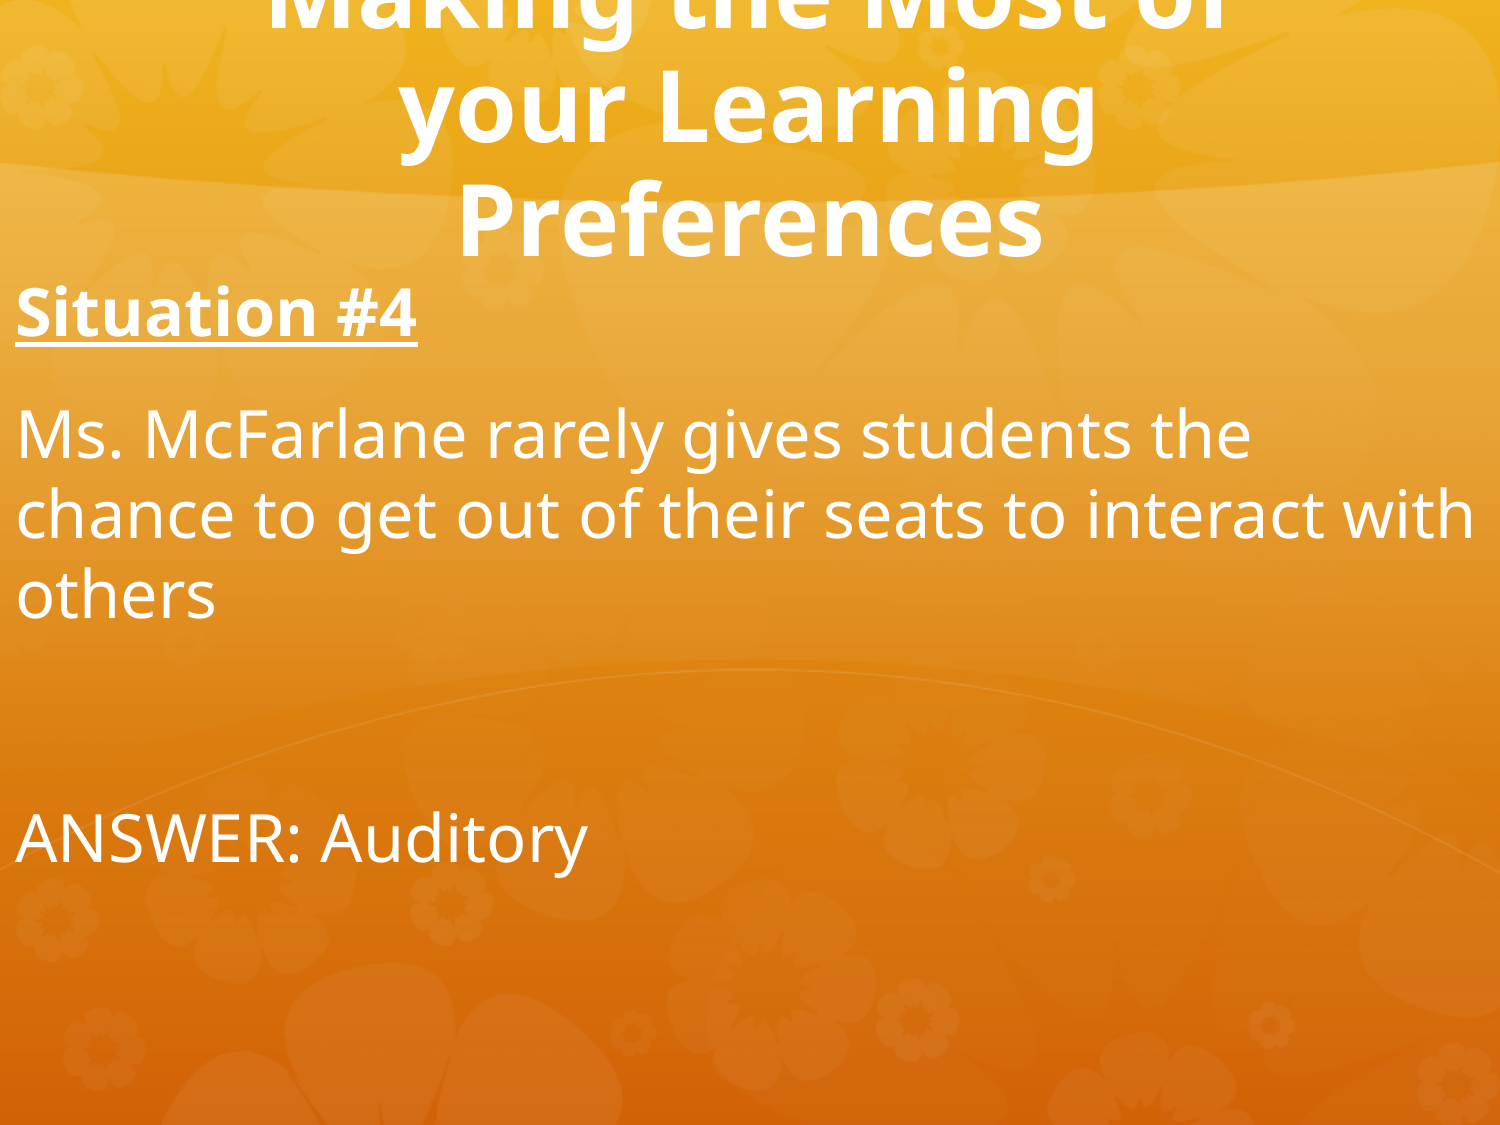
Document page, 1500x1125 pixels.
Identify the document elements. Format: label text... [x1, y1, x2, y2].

list Situation #4 Ms. McFarlane rarely gives students the chance to get out of their seats to interact with others ANSWER: Auditory [0, 262, 1500, 1125]
picture [0, 0, 1500, 262]
title Making the Most of your Learning Preferences [127, 14, 1372, 203]
